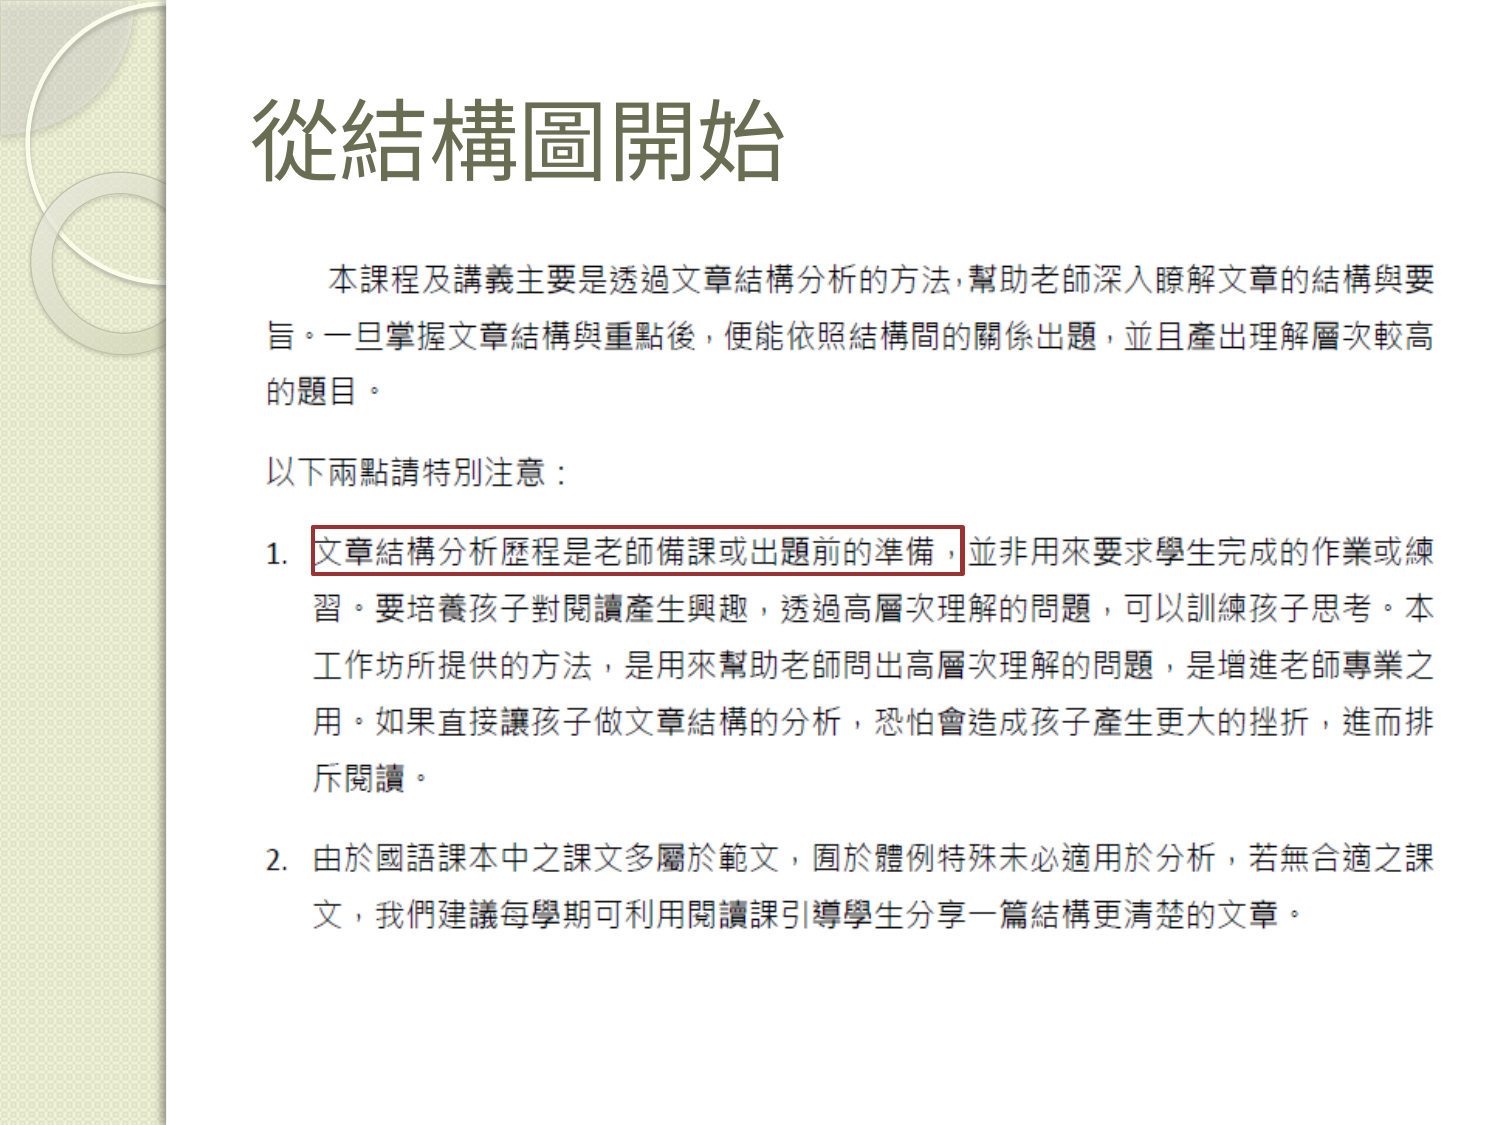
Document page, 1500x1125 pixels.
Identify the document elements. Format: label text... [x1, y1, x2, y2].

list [170, 219, 1500, 1047]
title 從結構圖開始 [235, 45, 1466, 216]
